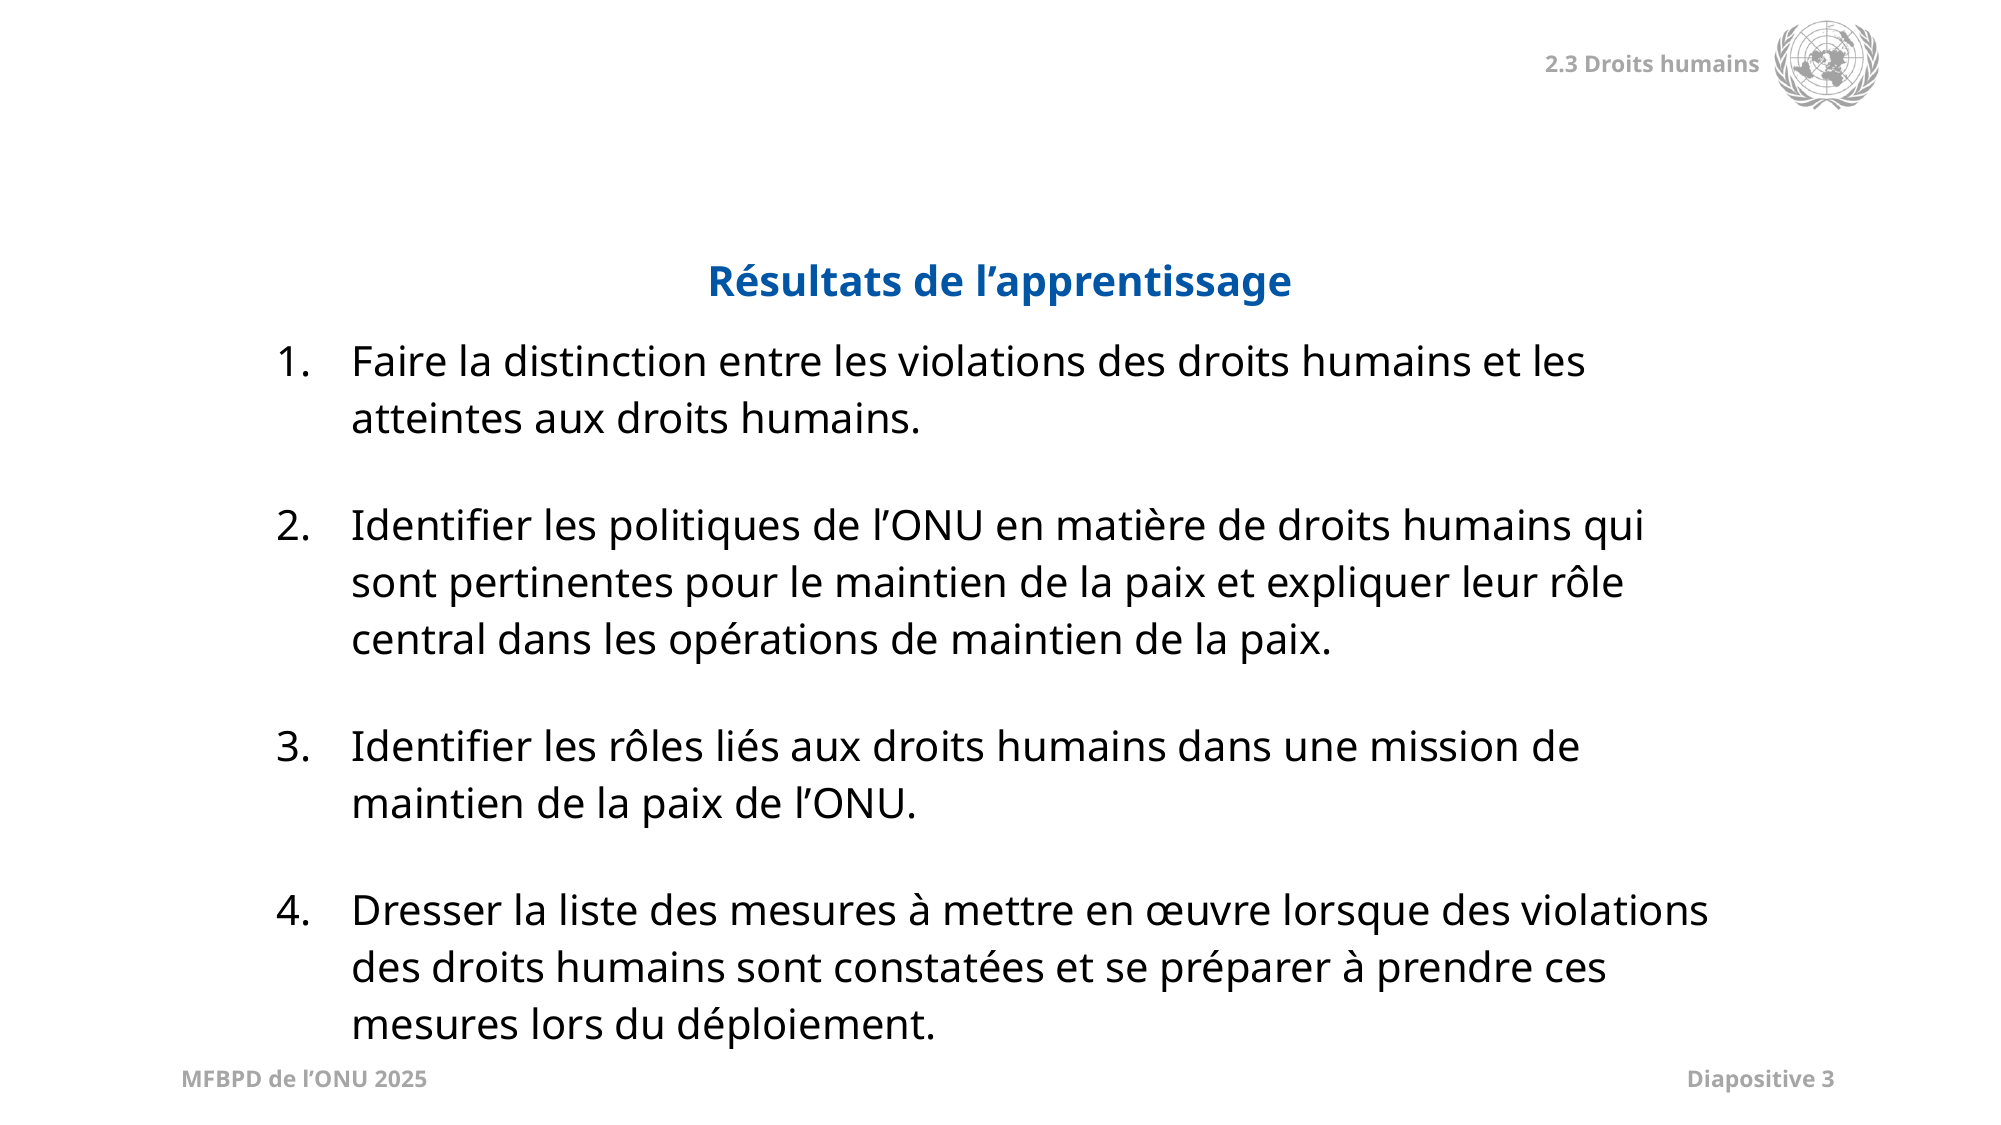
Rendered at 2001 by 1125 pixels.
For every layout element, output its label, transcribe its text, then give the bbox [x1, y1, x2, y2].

table_header Résultats de l’apprentissage [262, 236, 1738, 324]
table_cell Faire la distinction entre les violations des droits humains et les atteintes aux droits humains. Identifier les politiques de l’ONU en matière de droits humains qui sont pertinentes pour le maintien de la paix et expliquer leur rôle central dans les opérations de maintien de la paix. Identifier les rôles liés aux droits humains dans une mission de maintien de la paix de l’ONU. Dresser la liste des mesures à mettre en œuvre lorsque des violations des droits humains sont constatées et se préparer à prendre ces mesures lors du déploiement. [262, 324, 1738, 1059]
